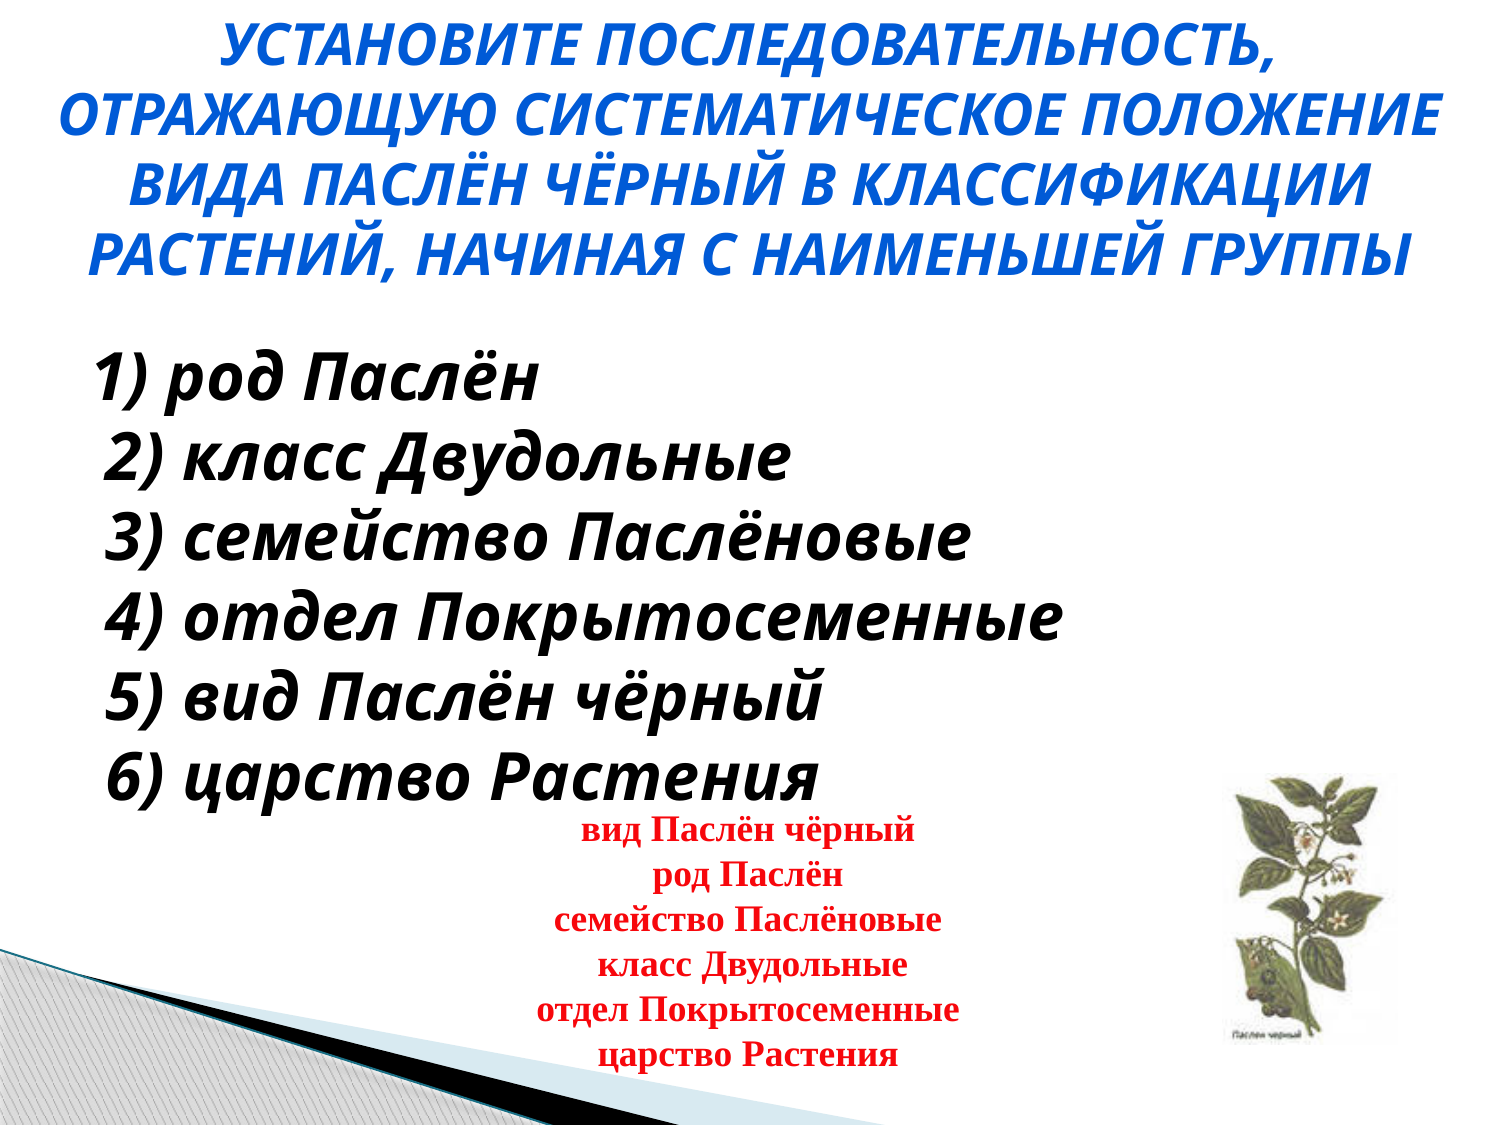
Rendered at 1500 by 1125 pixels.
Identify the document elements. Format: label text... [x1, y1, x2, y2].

text_box Установите последовательность, отражающую систематическое положение вида Паслён чёрный в классификации растений, начиная с наименьшей группы [0, 0, 1500, 295]
list 1) род Паслён 2) класс Двудольные 3) семейство Паслёновые 4) отдел Покрытосеменные 5) вид Паслён чёрный 6) царство Растения [0, 326, 1217, 988]
picture [1222, 773, 1398, 1046]
text_box вид Паслён чёрный род Паслён семейство Паслёновые класс Двудольные отдел Покрытосеменные царство Растения [82, 796, 1424, 1082]
